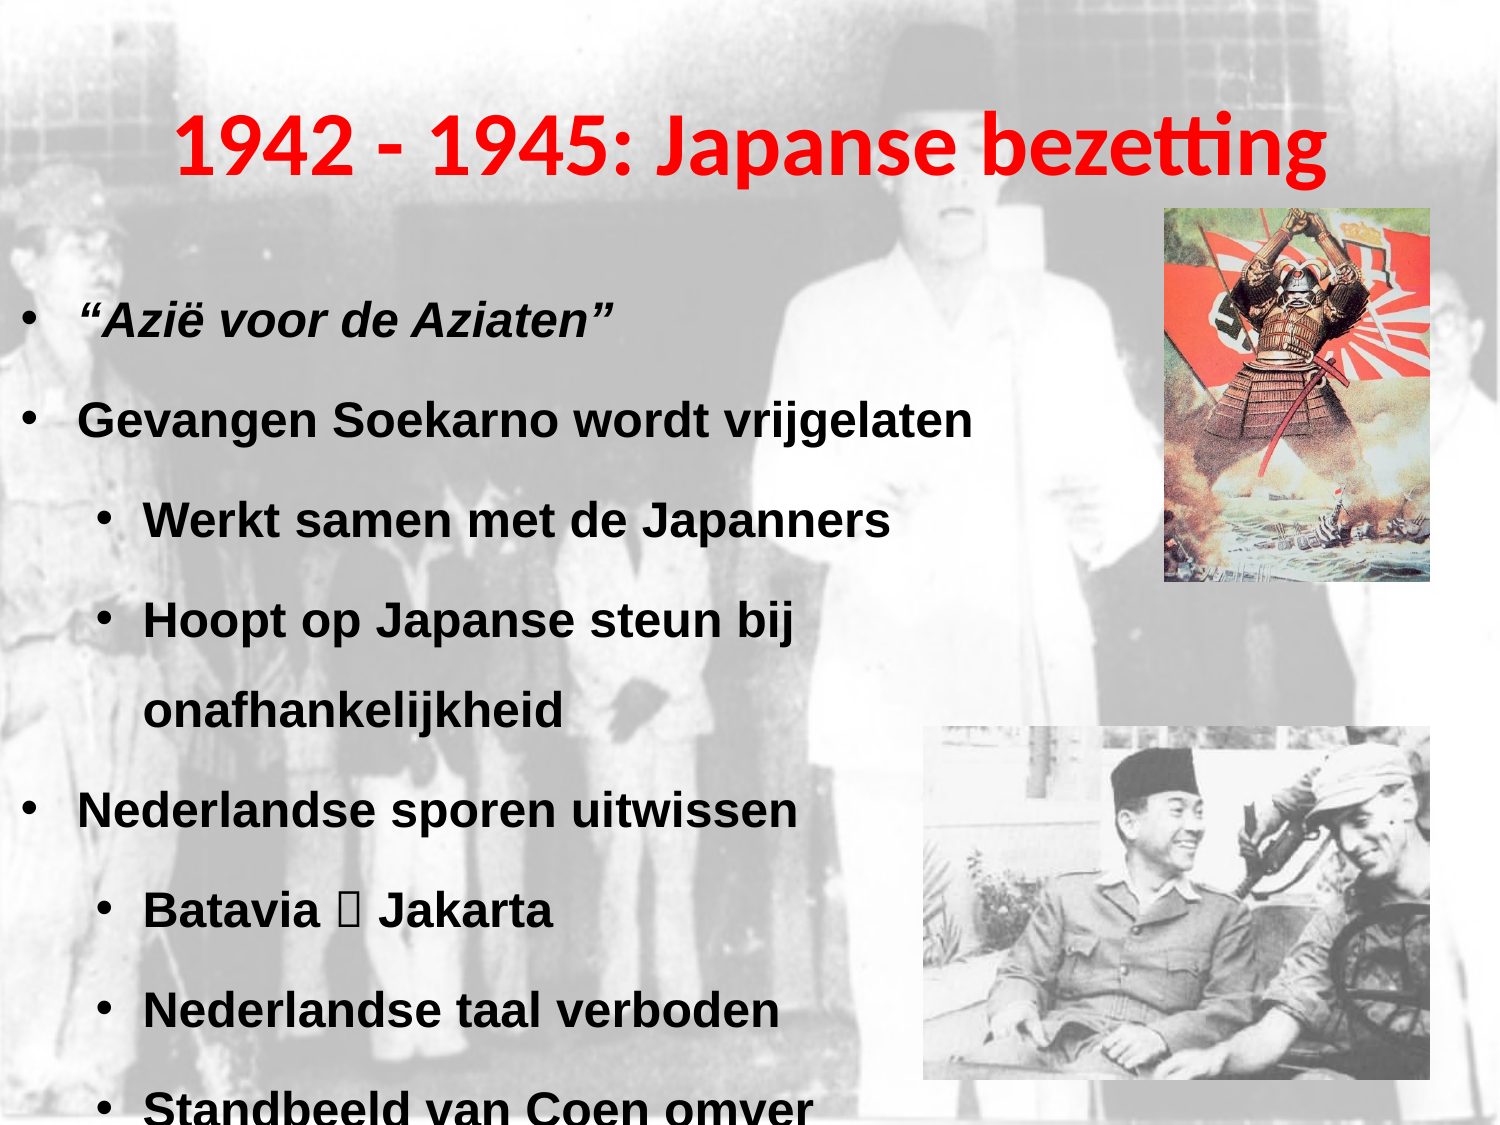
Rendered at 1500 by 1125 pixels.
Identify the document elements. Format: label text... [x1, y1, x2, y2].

picture [923, 726, 1431, 1080]
title 1942 - 1945: Japanse bezetting [75, 45, 1425, 233]
picture [1163, 207, 1430, 582]
text_box “Azië voor de Aziaten” Gevangen Soekarno wordt vrijgelaten Werkt samen met de Japanners Hoopt op Japanse steun bij onafhankelijkheid Nederlandse sporen uitwissen Batavia  Jakarta Nederlandse taal verboden Standbeeld van Coen omver [5, 249, 1247, 1083]
